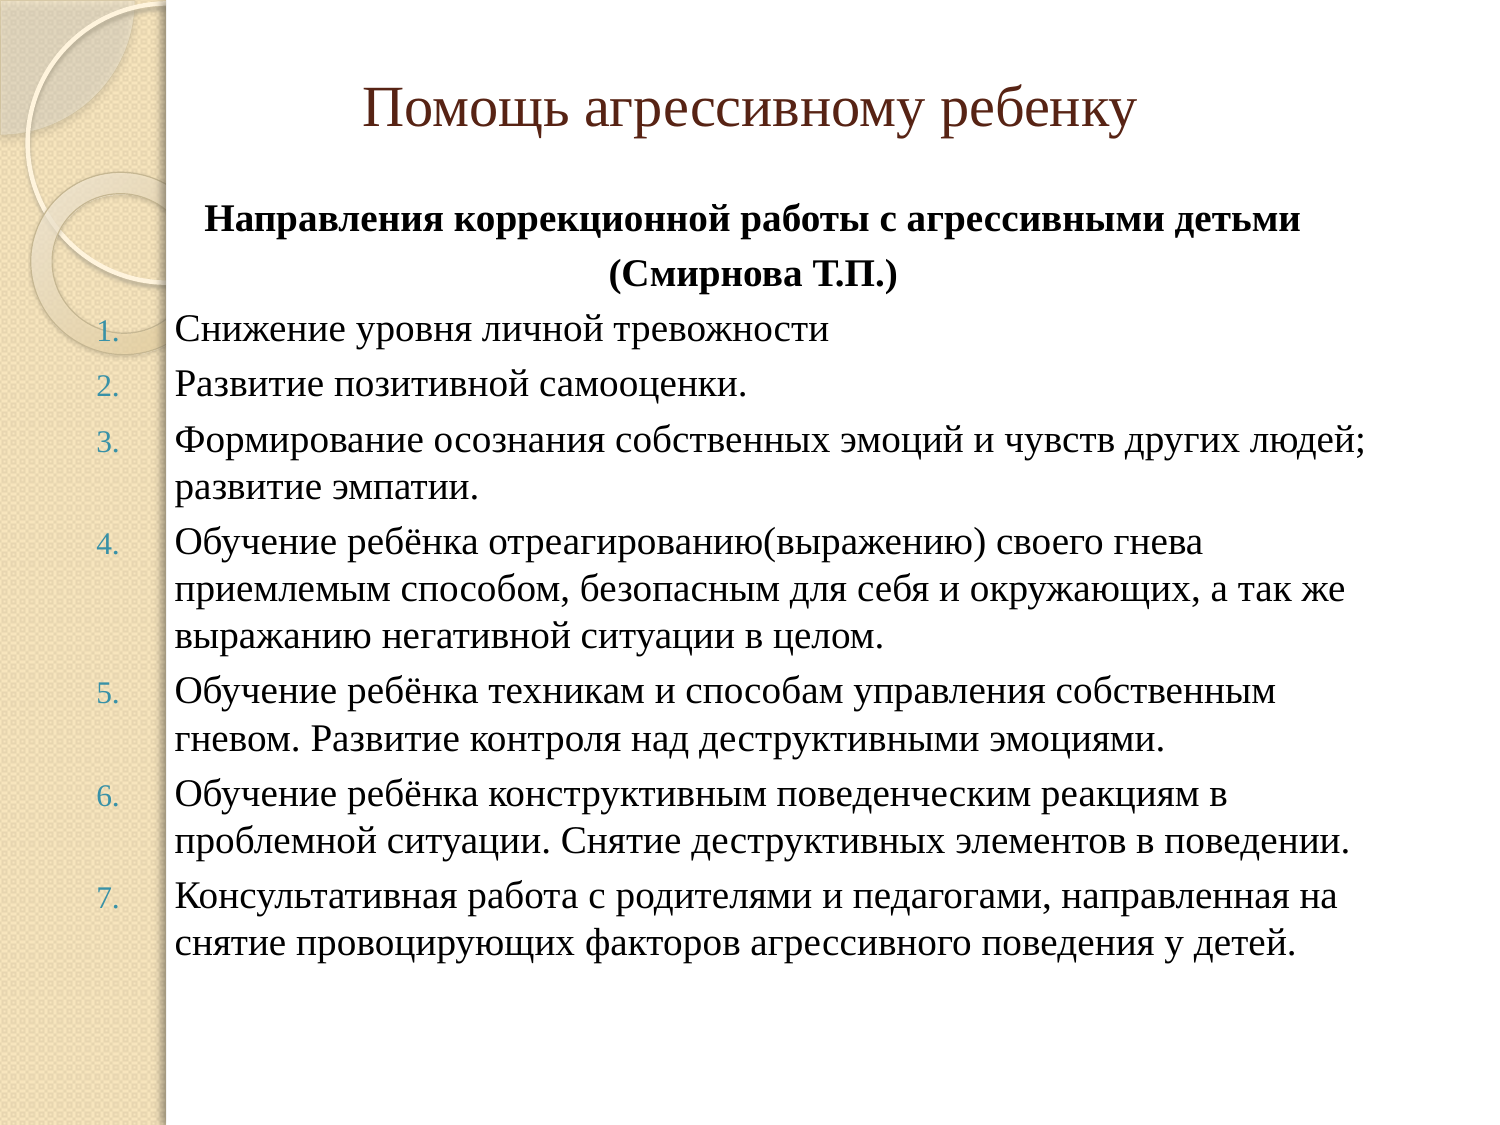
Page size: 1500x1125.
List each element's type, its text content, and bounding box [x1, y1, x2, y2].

title Помощь агрессивному ребенку [75, 45, 1425, 161]
list Направления коррекционной работы с агрессивными детьми (Смирнова Т.П.) Снижение уровня личной тревожности Развитие позитивной самооценки. Формирование осознания собственных эмоций и чувств других людей; развитие эмпатии. Обучение ребёнка отреагированию(выражению) своего гнева приемлемым способом, безопасным для себя и окружающих, а так же выражанию негативной ситуации в целом. Обучение ребёнка техникам и способам управления собственным гневом. Развитие контроля над деструктивными эмоциями. Обучение ребёнка конструктивным поведенческим реакциям в проблемной ситуации. Снятие деструктивных элементов в поведении. Консультативная работа с родителями и педагогами, направленная на снятие провоцирующих факторов агрессивного поведения у детей. [64, 184, 1425, 986]
